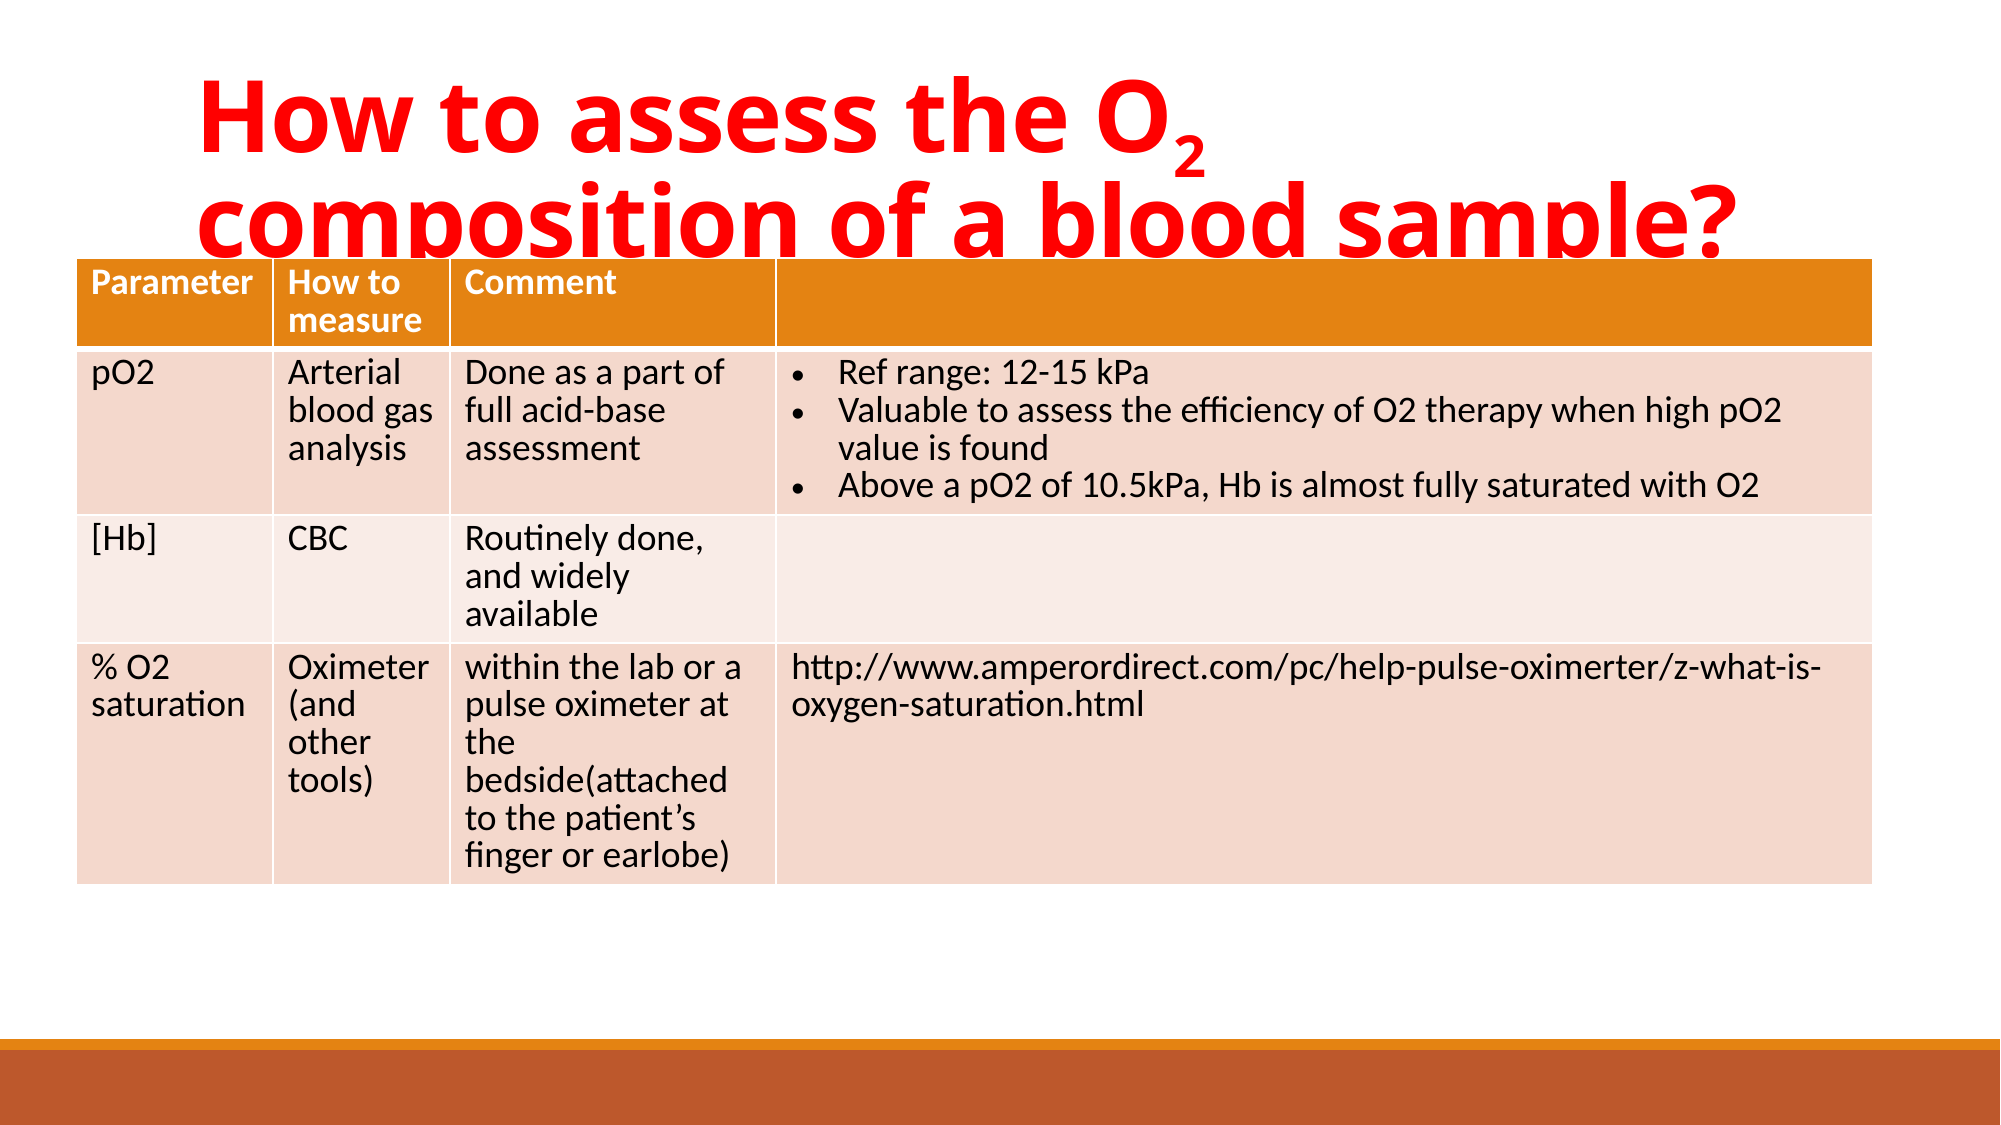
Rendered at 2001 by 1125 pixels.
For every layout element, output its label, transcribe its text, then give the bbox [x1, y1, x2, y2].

table_cell http://www.amperordirect.com/pc/help-pulse-oximerter/z-what-is-oxygen-saturation.html [777, 644, 1872, 884]
table_cell % O2 saturation [77, 644, 272, 884]
table_cell Routinely done, and widely available [451, 516, 775, 642]
table_cell Arterial blood gas analysis [274, 352, 449, 514]
table_cell [Hb] [77, 516, 272, 642]
table_cell within the lab or a pulse oximeter at the bedside(attached to the patient’s finger or earlobe) [451, 644, 775, 884]
table_header How to measure [274, 259, 449, 346]
table_cell Ref range: 12-15 kPa Valuable to assess the efficiency of O2 therapy when high pO2 value is found Above a pO2 of 10.5kPa, Hb is almost fully saturated with O2 [777, 352, 1872, 514]
title How to assess the O2 composition of a blood sample? [180, 47, 1830, 258]
table_cell pO2 [77, 352, 272, 514]
table_header Comment [451, 259, 775, 346]
table_header Parameter [77, 259, 272, 346]
table_cell Oximeter (and other tools) [274, 644, 449, 884]
table_cell CBC [274, 516, 449, 642]
table_header [777, 259, 1872, 346]
table_cell [777, 516, 1872, 642]
table_cell Done as a part of full acid-base assessment [451, 352, 775, 514]
